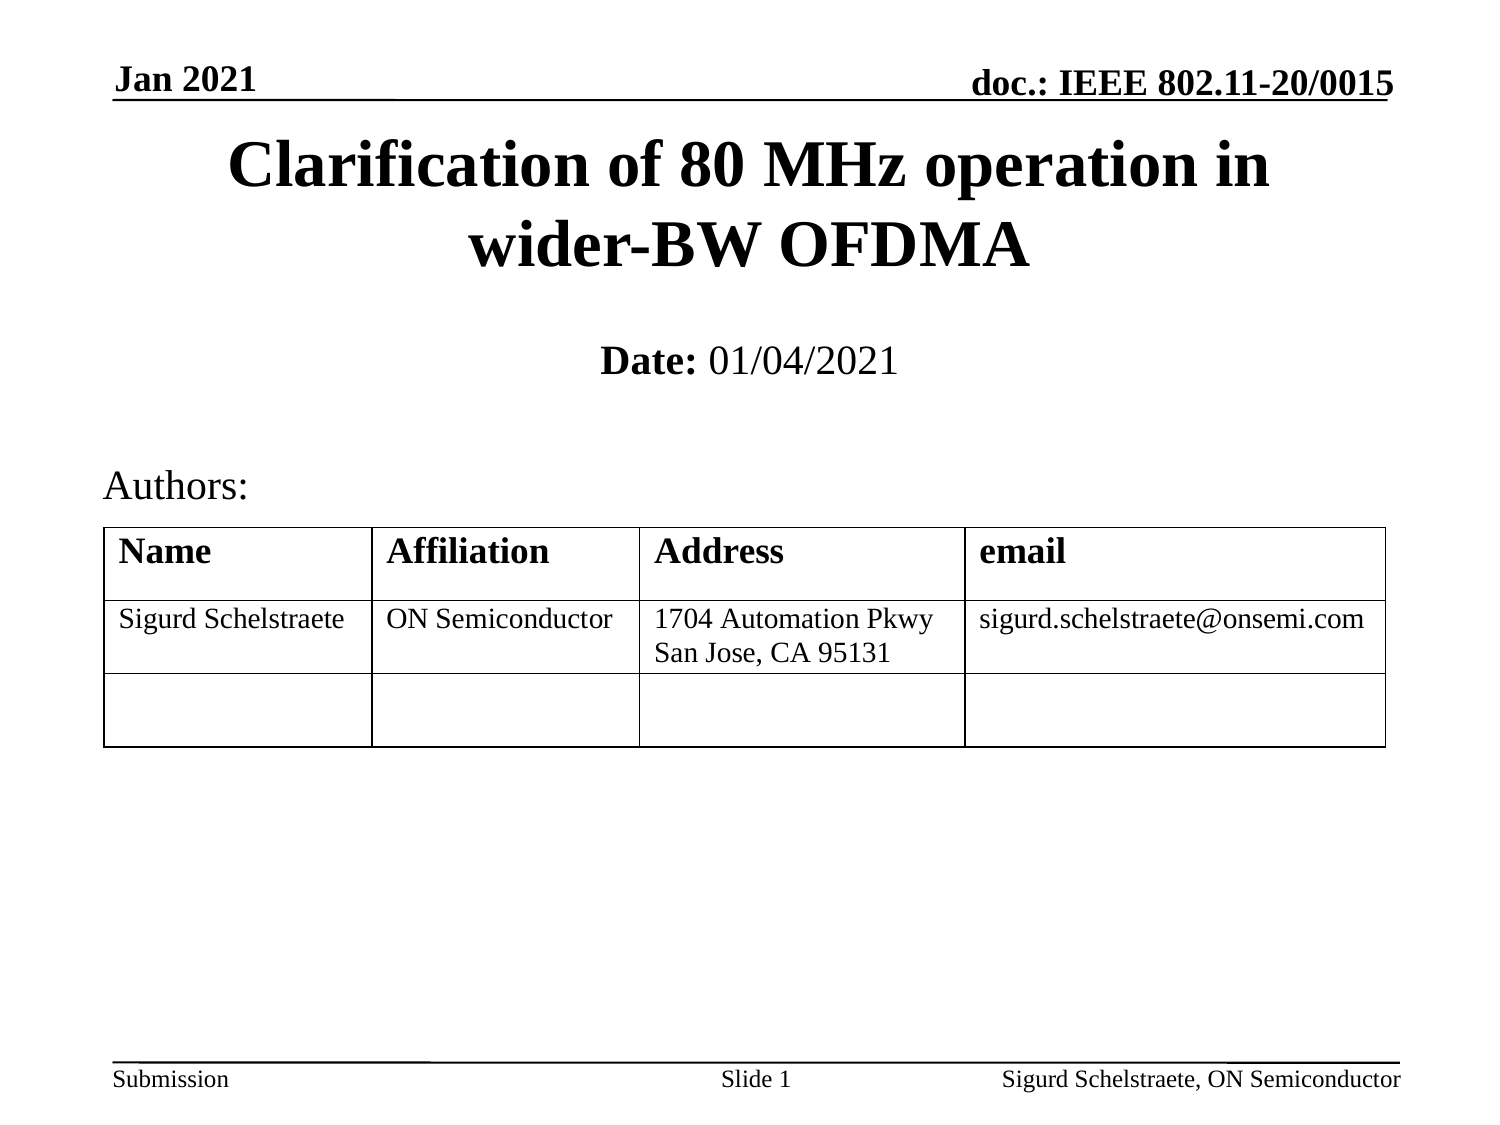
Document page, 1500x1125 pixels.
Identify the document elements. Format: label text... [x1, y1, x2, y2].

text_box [84, 526, 1500, 1058]
title Clarification of 80 MHz operation in wider-BW OFDMA [112, 112, 1388, 288]
slide_number Slide 1 [712, 1069, 800, 1123]
list Date: 01/04/2021 [112, 324, 1388, 391]
text_box Authors: [87, 449, 325, 513]
footer Sigurd Schelstraete, ON Semiconductor [902, 1069, 1402, 1093]
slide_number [114, 54, 493, 100]
